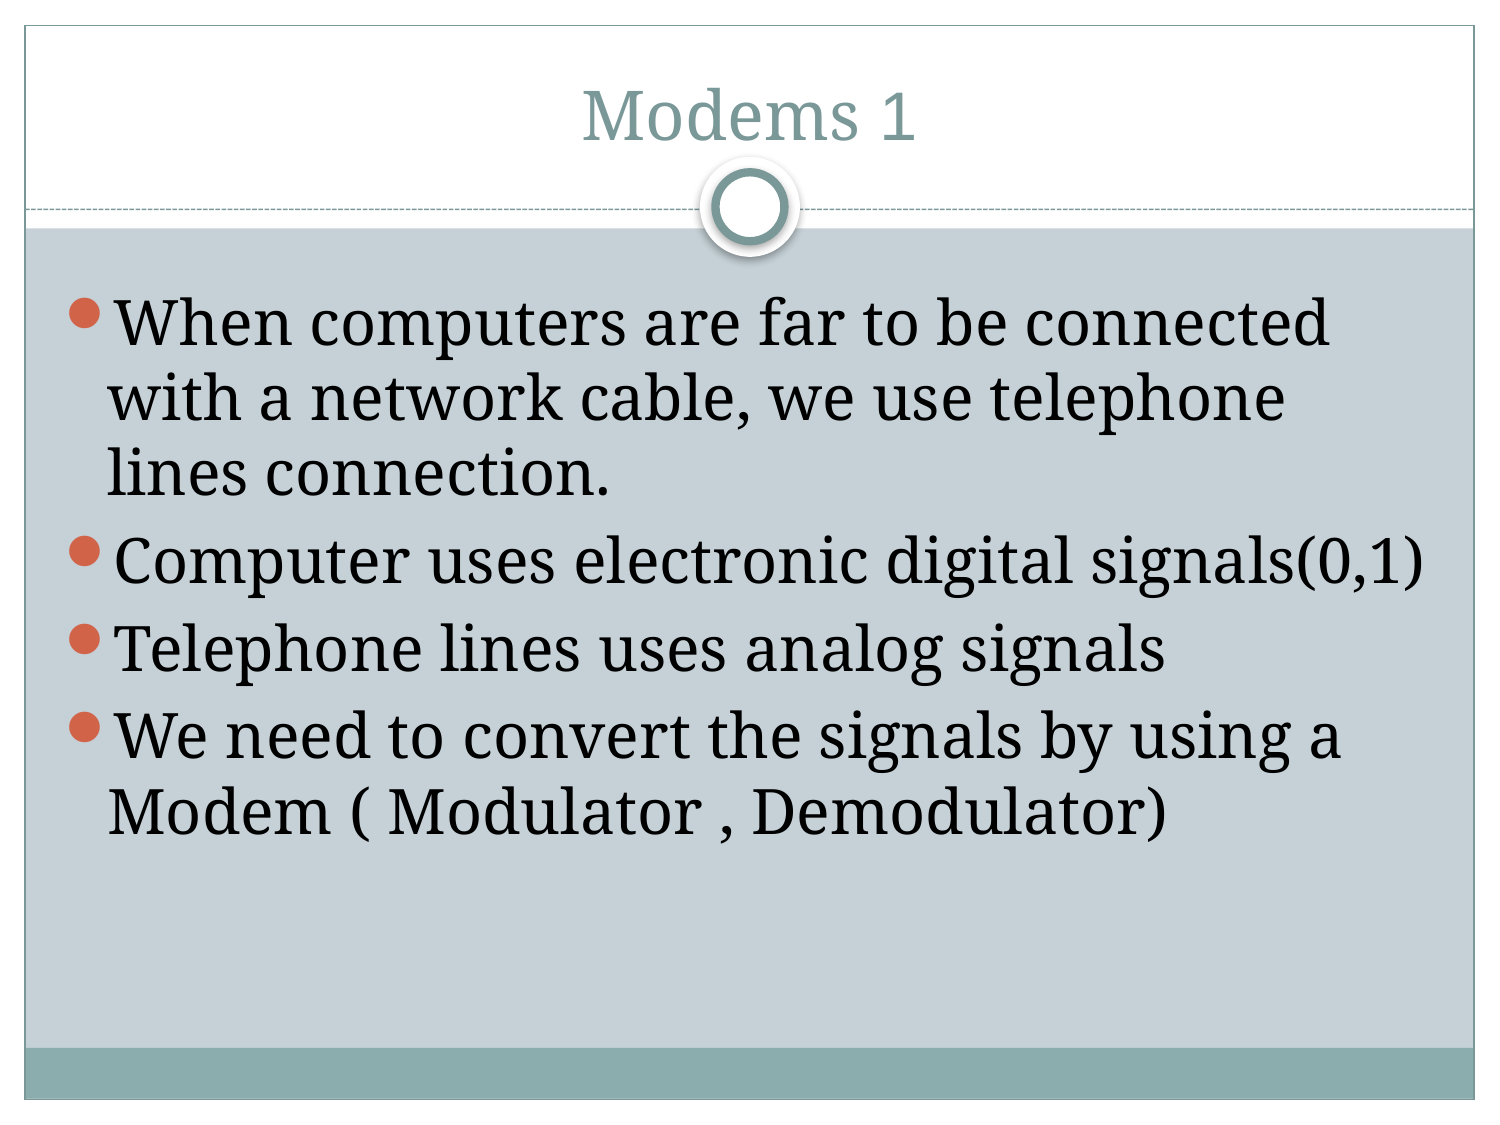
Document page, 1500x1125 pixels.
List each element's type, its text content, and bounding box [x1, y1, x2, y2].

title 1 Modems [49, 37, 1450, 162]
list When computers are far to be connected with a network cable, we use telephone lines connection. Computer uses electronic digital signals(0,1) Telephone lines uses analog signals We need to convert the signals by using a Modem ( Modulator , Demodulator) [50, 275, 1450, 930]
